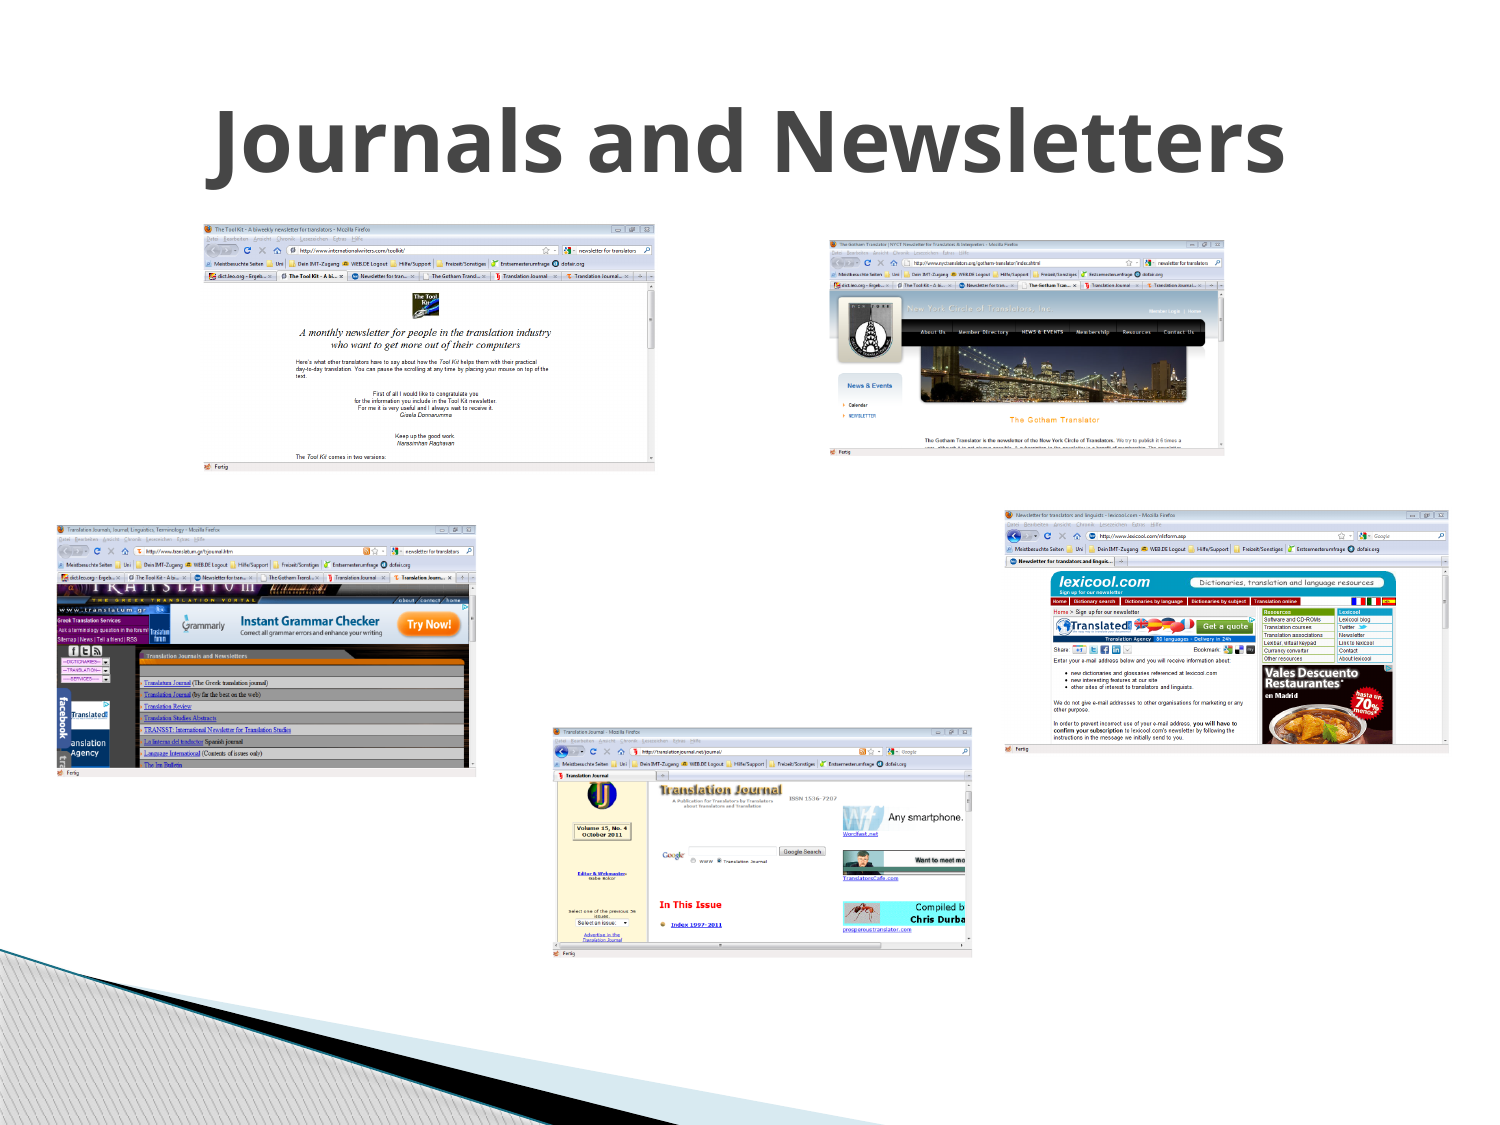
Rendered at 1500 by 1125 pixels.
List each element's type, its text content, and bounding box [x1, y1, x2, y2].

picture [53, 521, 479, 781]
picture [826, 237, 1227, 460]
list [199, 221, 658, 476]
picture [549, 724, 976, 961]
title Journals and Newsletters [75, 45, 1425, 233]
picture [1001, 506, 1452, 757]
